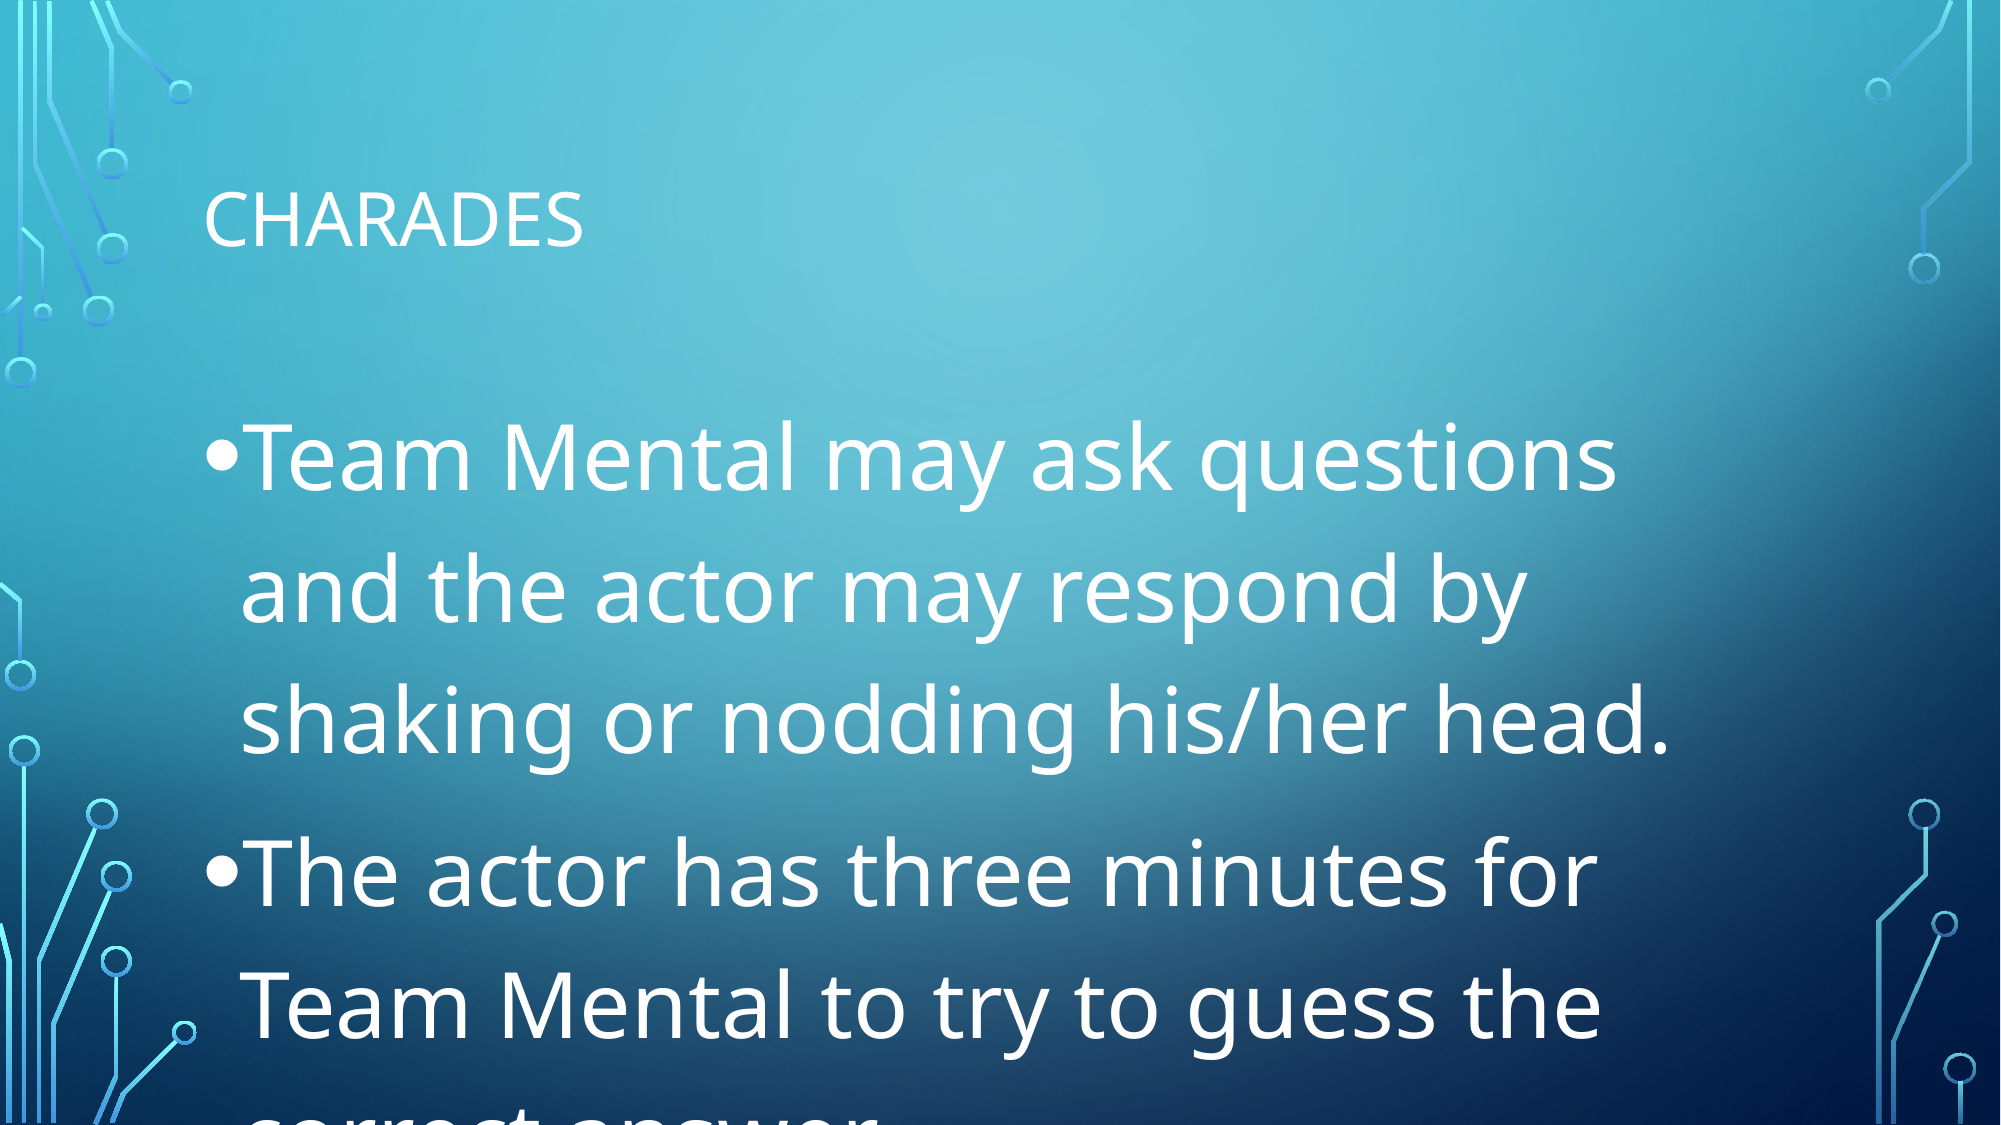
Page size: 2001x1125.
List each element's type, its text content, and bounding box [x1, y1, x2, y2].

title charades [187, 101, 1813, 344]
list Team Mental may ask questions and the actor may respond by shaking or nodding his/her head. The actor has three minutes for Team Mental to try to guess the correct answer [187, 369, 1813, 950]
